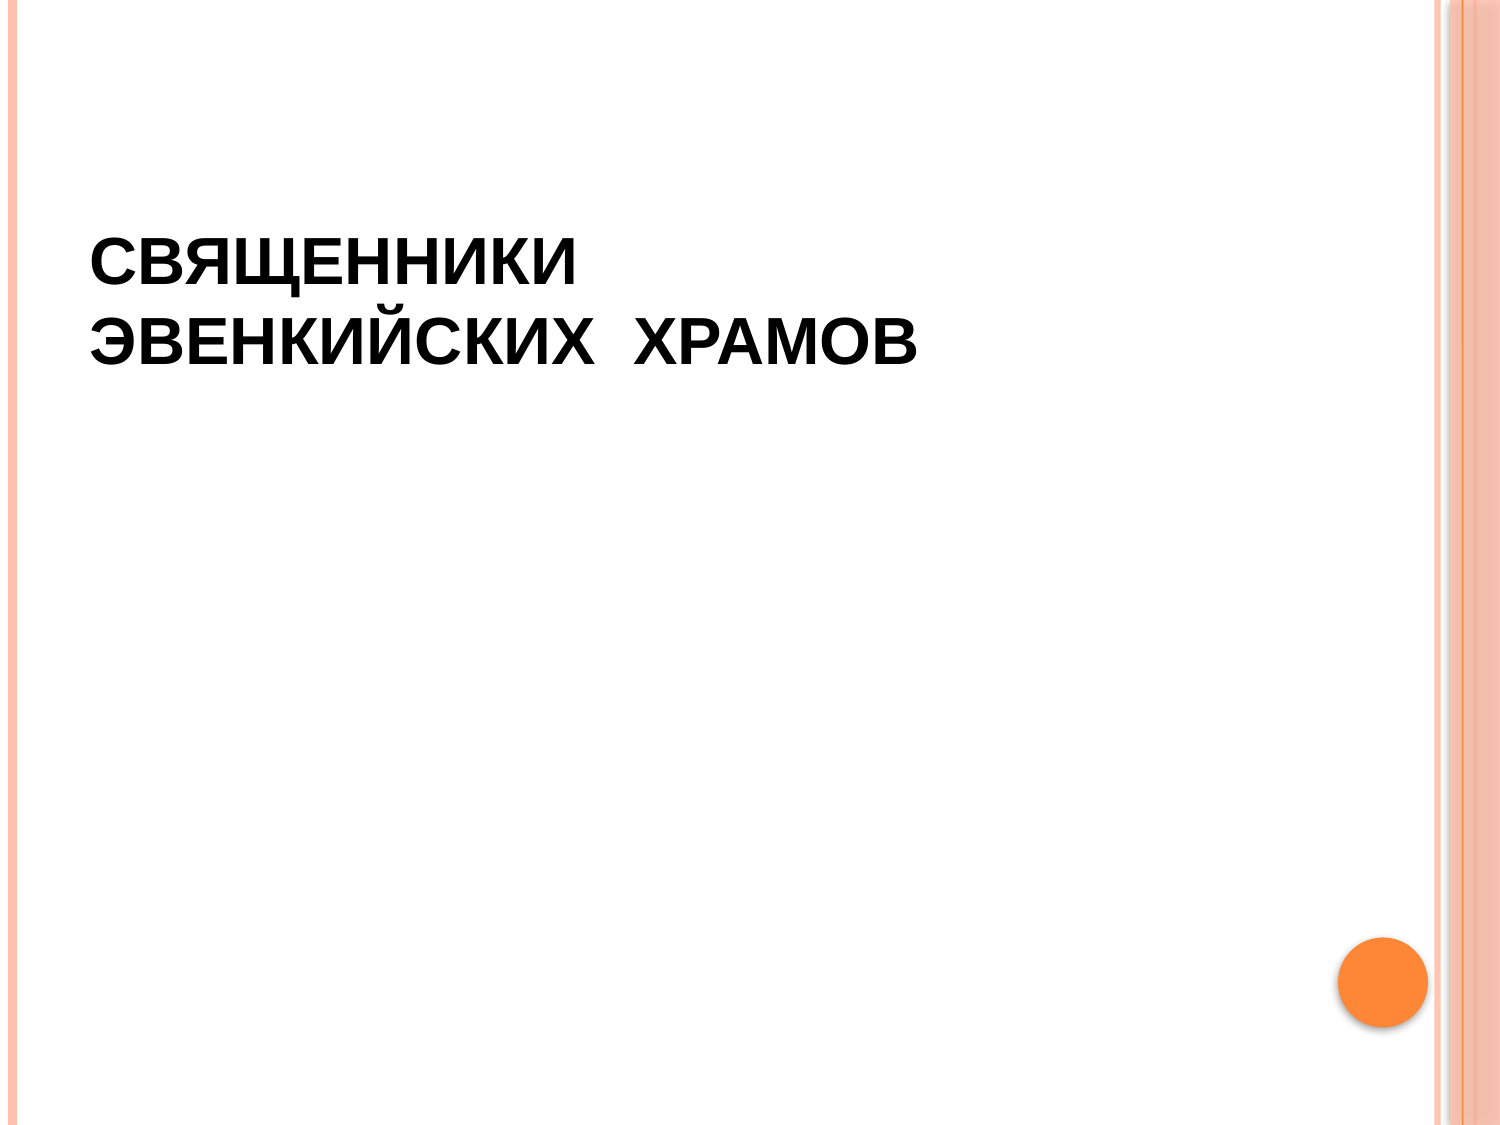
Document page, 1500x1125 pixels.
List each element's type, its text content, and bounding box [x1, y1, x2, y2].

title Священники эвенкийских храмов [75, 45, 1300, 386]
